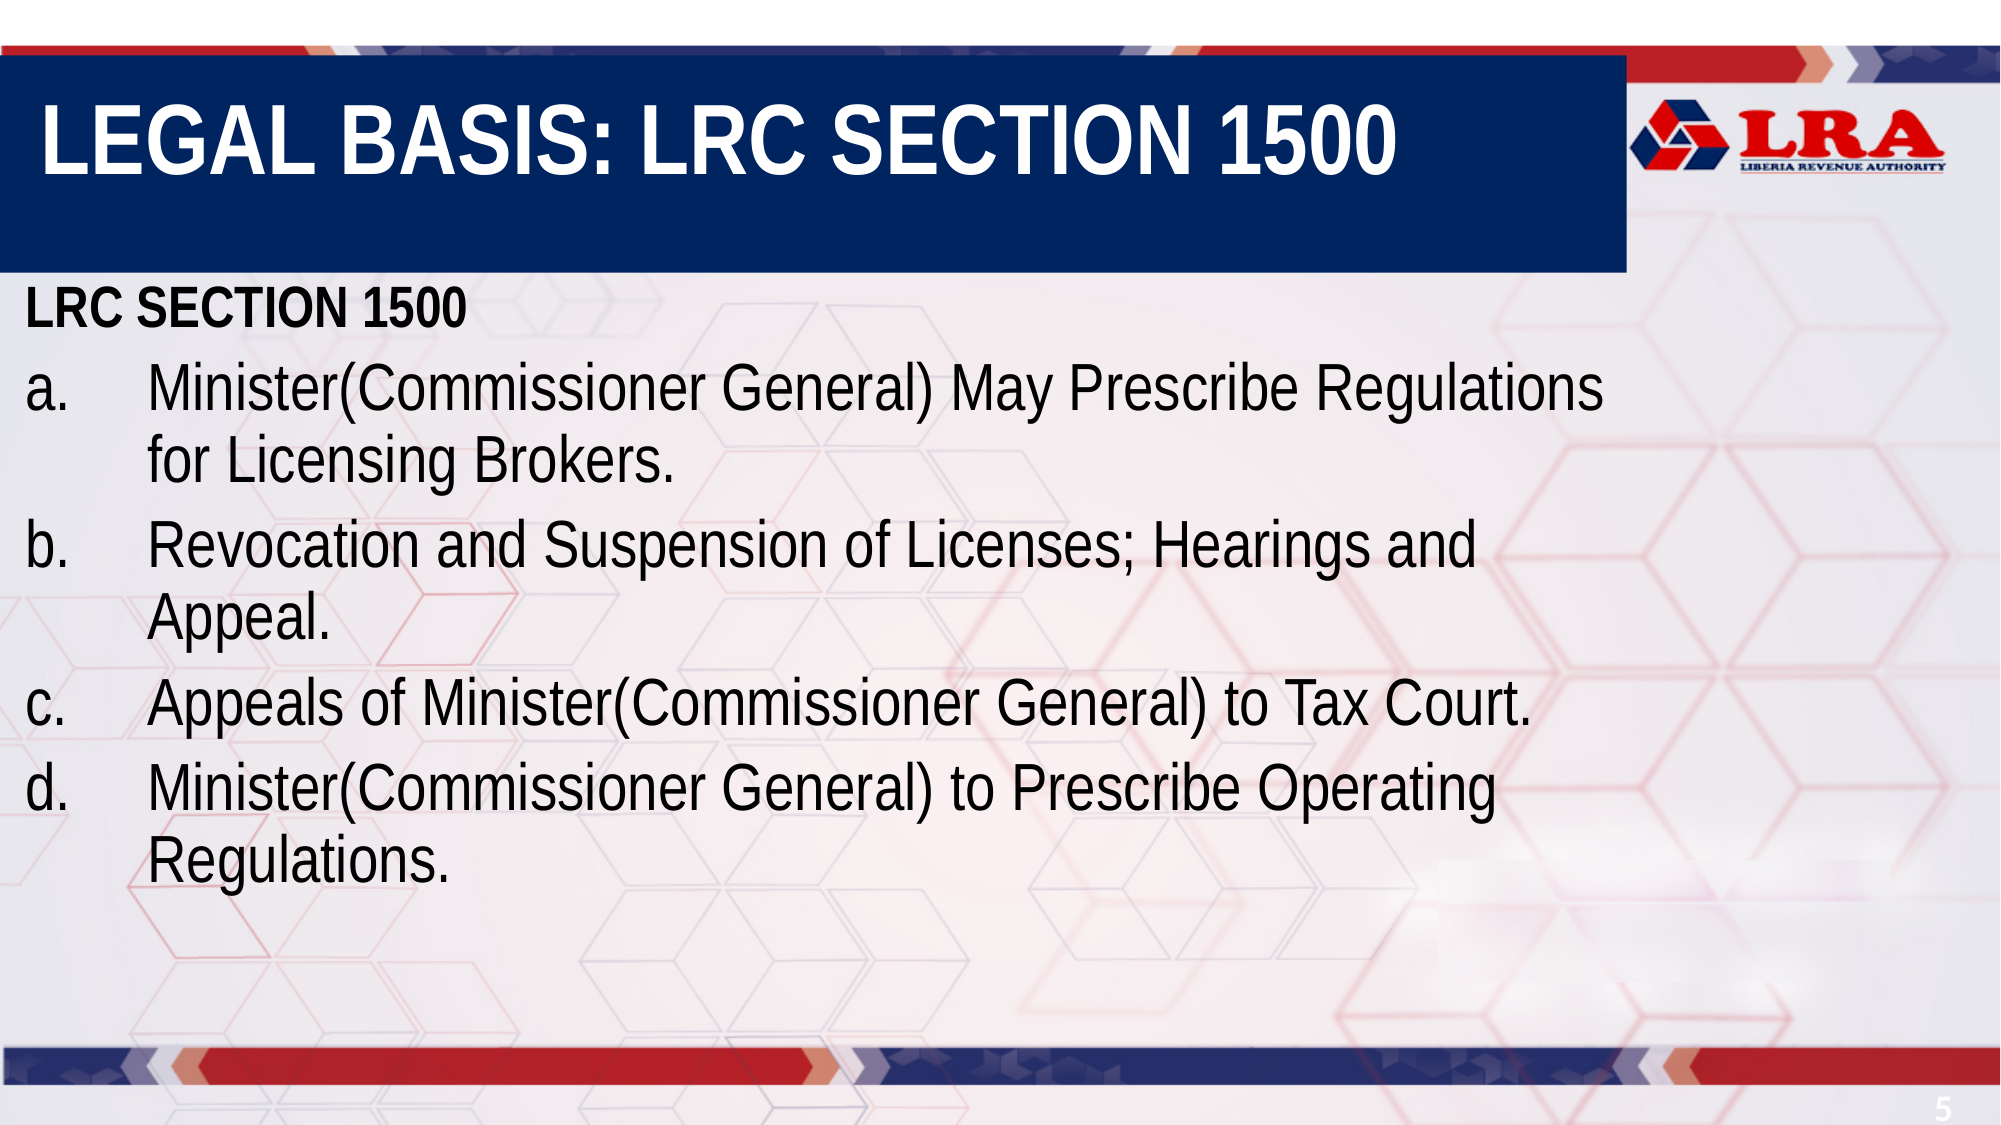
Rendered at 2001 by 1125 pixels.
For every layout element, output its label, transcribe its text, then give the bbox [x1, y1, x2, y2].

text_box LRC SECTION 1500 Minister(Commissioner General) May Prescribe Regulations for Licensing Brokers. Revocation and Suspension of Licenses; Hearings and Appeal. Appeals of Minister(Commissioner General) to Tax Court. Minister(Commissioner General) to Prescribe Operating Regulations. [25, 276, 1654, 972]
text_box [0, 55, 1627, 273]
title LEGAL BASIS: LRC SECTION 1500 [25, 95, 1602, 188]
picture [0, 0, 2001, 1125]
slide_number 5 [1518, 1076, 1969, 1125]
